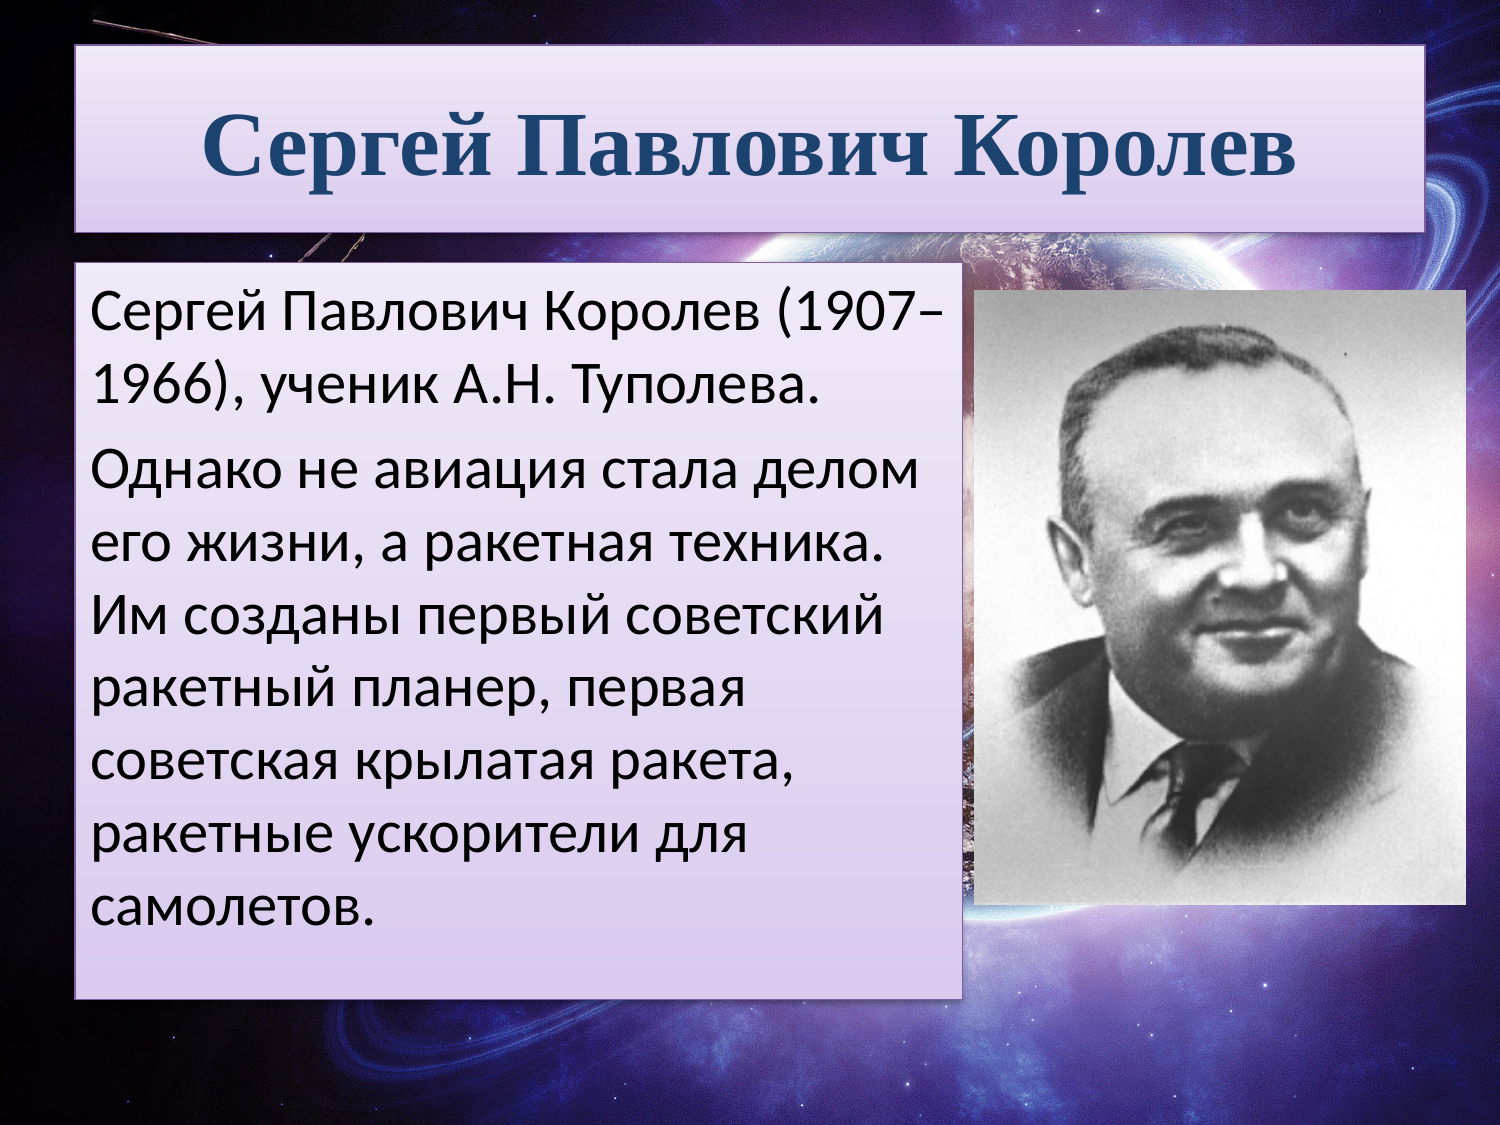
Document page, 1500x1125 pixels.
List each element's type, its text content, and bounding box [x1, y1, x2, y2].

title Сергей Павлович Королев [74, 44, 1426, 233]
picture [0, 0, 1500, 1125]
list Сергей Павлович Королев (1907–1966), ученик А.Н. Туполева. Однако не авиация стала делом его жизни, а ракетная техника. Им созданы первый советский ракетный планер, первая советская крылатая ракета, ракетные ускорители для самолетов. [74, 262, 963, 1000]
